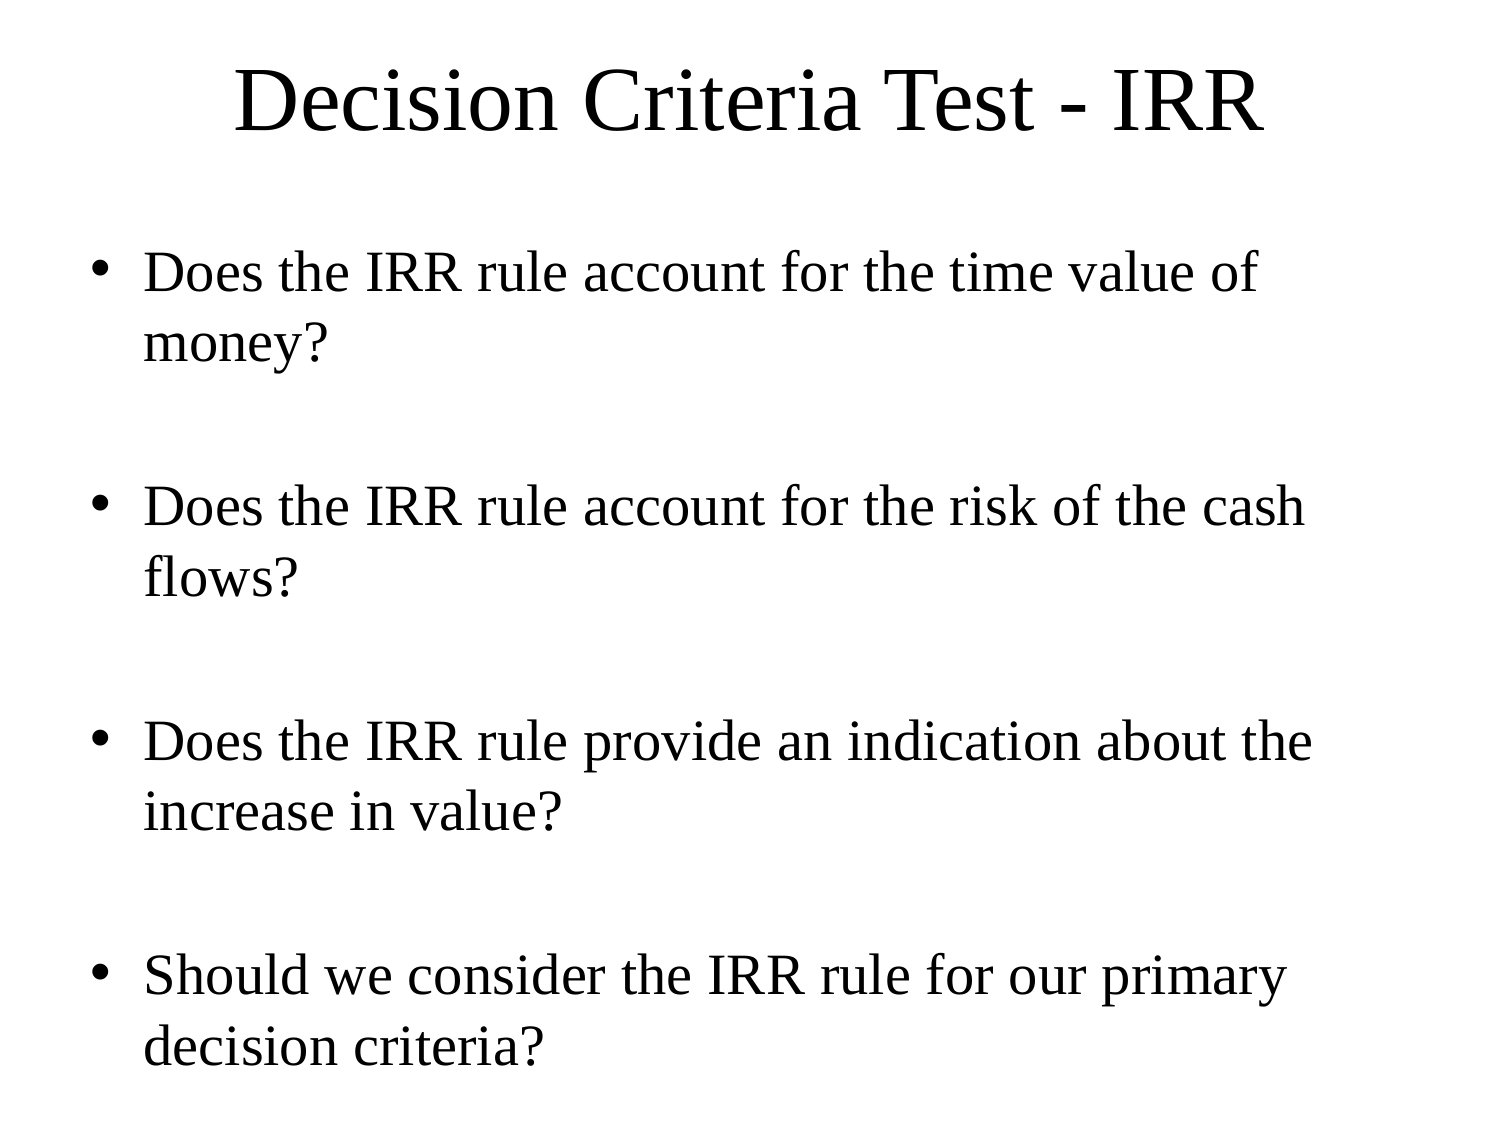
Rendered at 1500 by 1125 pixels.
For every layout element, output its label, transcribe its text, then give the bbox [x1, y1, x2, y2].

title Decision Criteria Test - IRR [75, 0, 1425, 188]
list Does the IRR rule account for the time value of money? Does the IRR rule account for the risk of the cash flows? Does the IRR rule provide an indication about the increase in value? Should we consider the IRR rule for our primary decision criteria? [75, 224, 1425, 1092]
